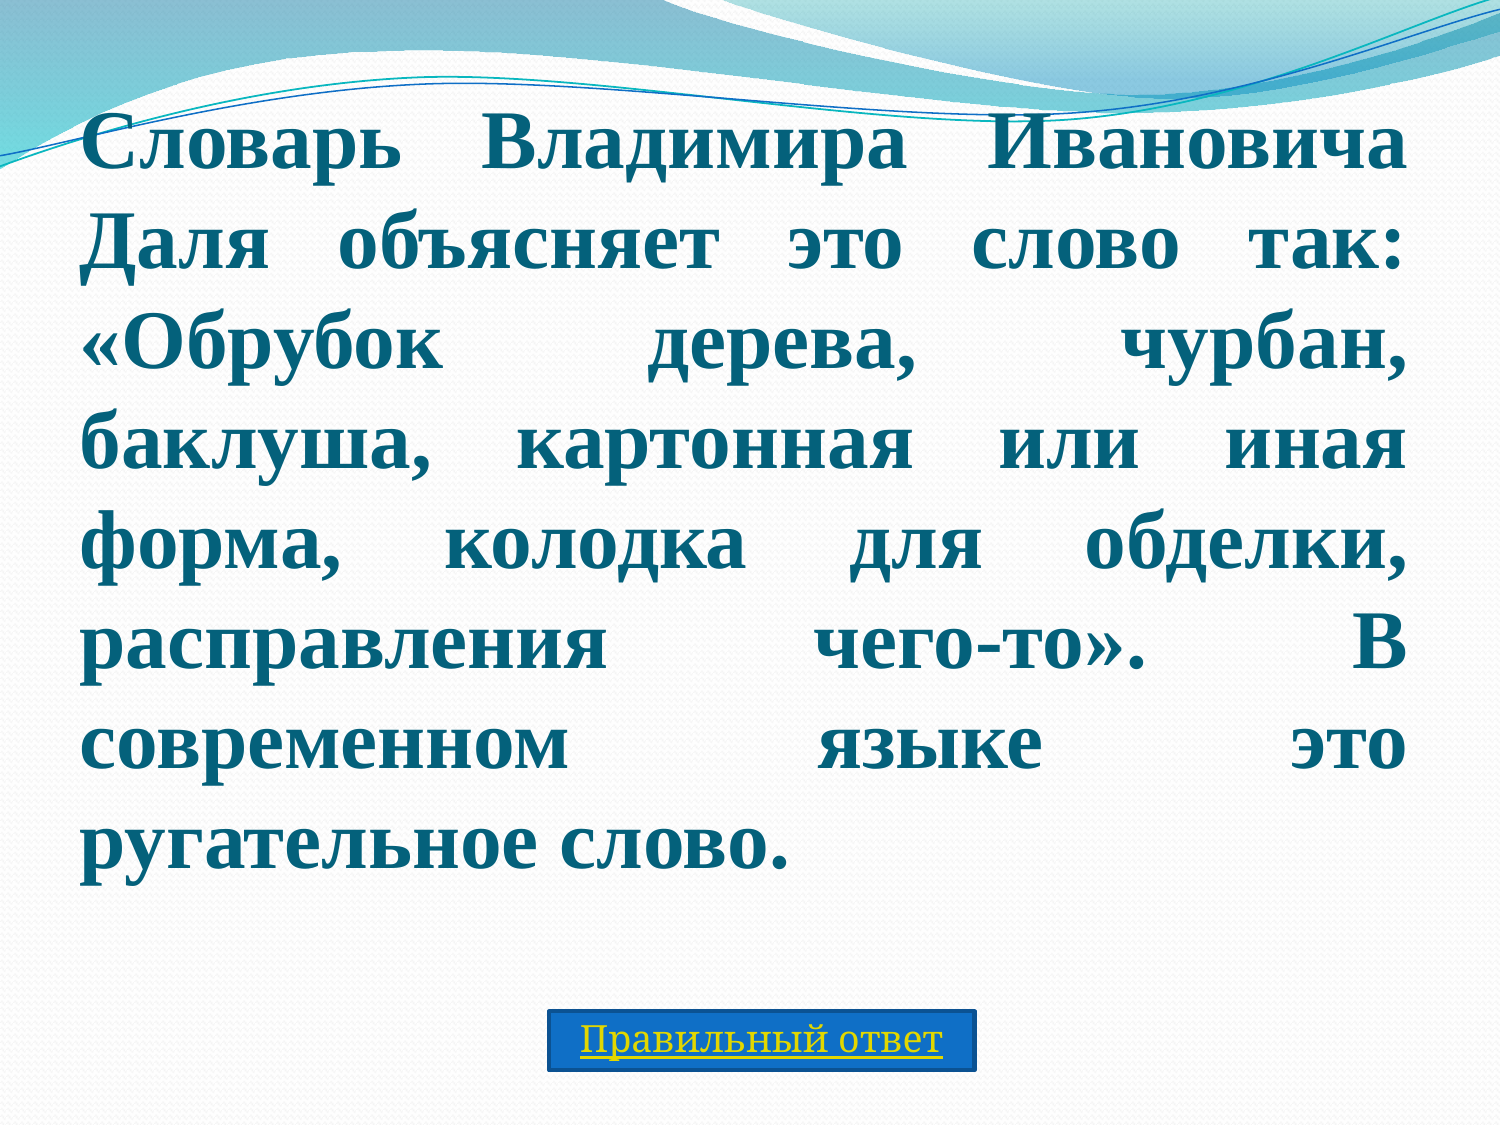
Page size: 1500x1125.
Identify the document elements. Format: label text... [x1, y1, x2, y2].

text_box Словарь Владимира Ивановича Даля объясняет это слово так: «Обрубок дерева, чурбан, баклуша, картонная или иная форма, колодка для обделки, расправления чего-то». В современном языке это ругательное слово. [64, 78, 1424, 893]
text_box Правильный ответ [547, 1009, 977, 1072]
